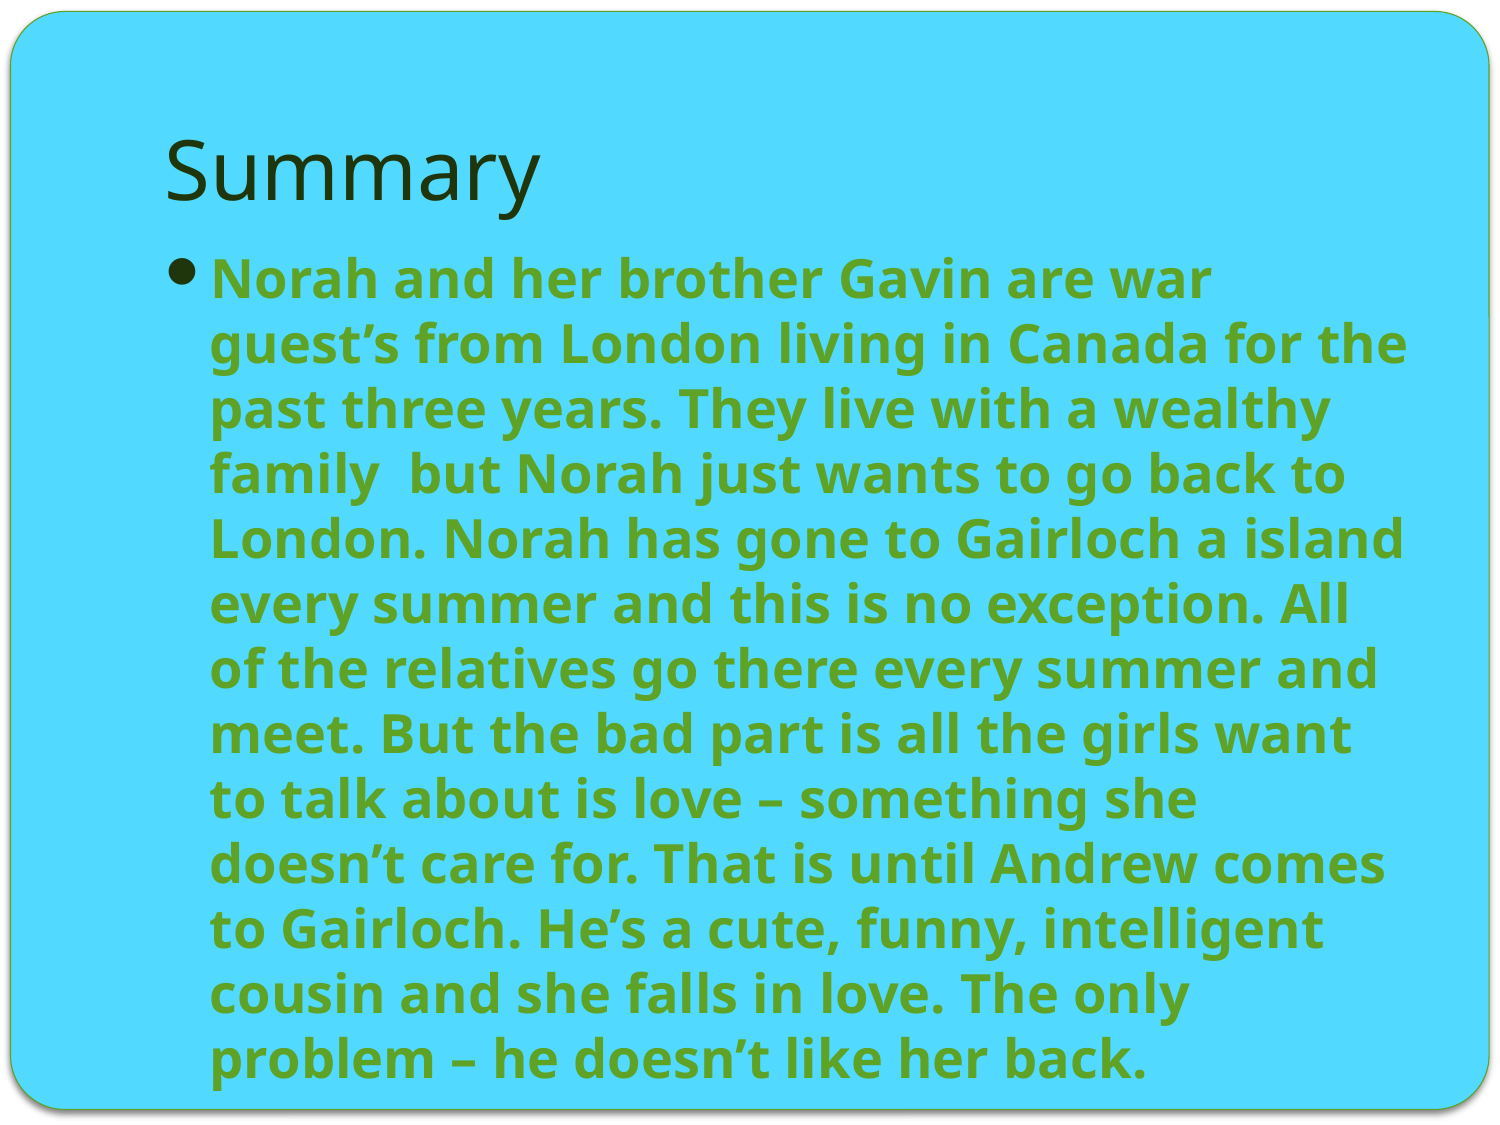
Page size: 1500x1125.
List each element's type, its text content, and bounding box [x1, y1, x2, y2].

title Summary [150, 45, 1425, 233]
list Norah and her brother Gavin are war guest’s from London living in Canada for the past three years. They live with a wealthy family but Norah just wants to go back to London. Norah has gone to Gairloch a island every summer and this is no exception. All of the relatives go there every summer and meet. But the bad part is all the girls want to talk about is love – something she doesn’t care for. That is until Andrew comes to Gairloch. He’s a cute, funny, intelligent cousin and she falls in love. The only problem – he doesn’t like her back. [150, 237, 1425, 988]
